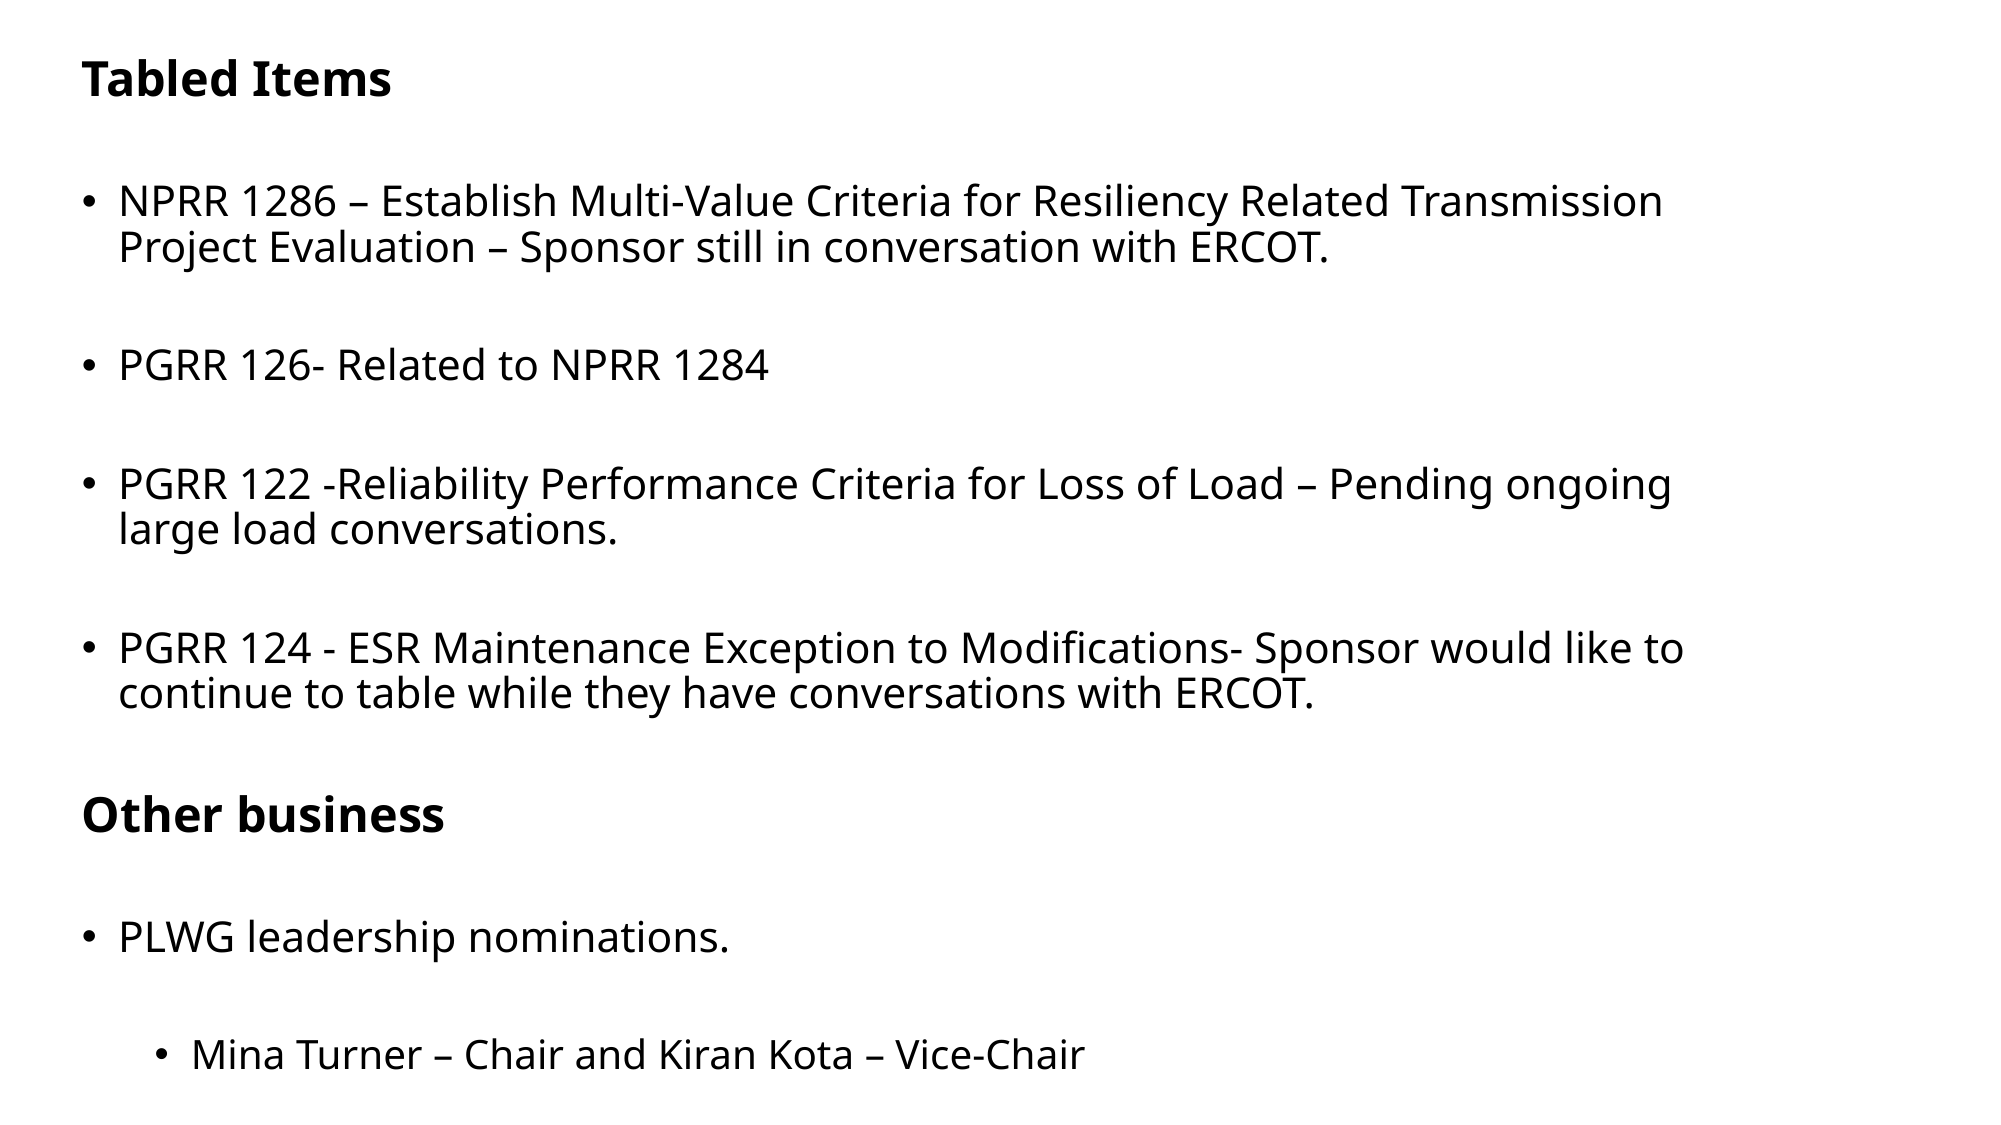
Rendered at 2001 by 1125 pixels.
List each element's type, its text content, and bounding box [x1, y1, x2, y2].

list Tabled Items NPRR 1286 – Establish Multi-Value Criteria for Resiliency Related Transmission Project Evaluation – Sponsor still in conversation with ERCOT. PGRR 126- Related to NPRR 1284 PGRR 122 -Reliability Performance Criteria for Loss of Load – Pending ongoing large load conversations. PGRR 124 - ESR Maintenance Exception to Modifications- Sponsor would like to continue to table while they have conversations with ERCOT. Other business PLWG leadership nominations. Mina Turner – Chair and Kiran Kota – Vice-Chair [66, 47, 1792, 1087]
